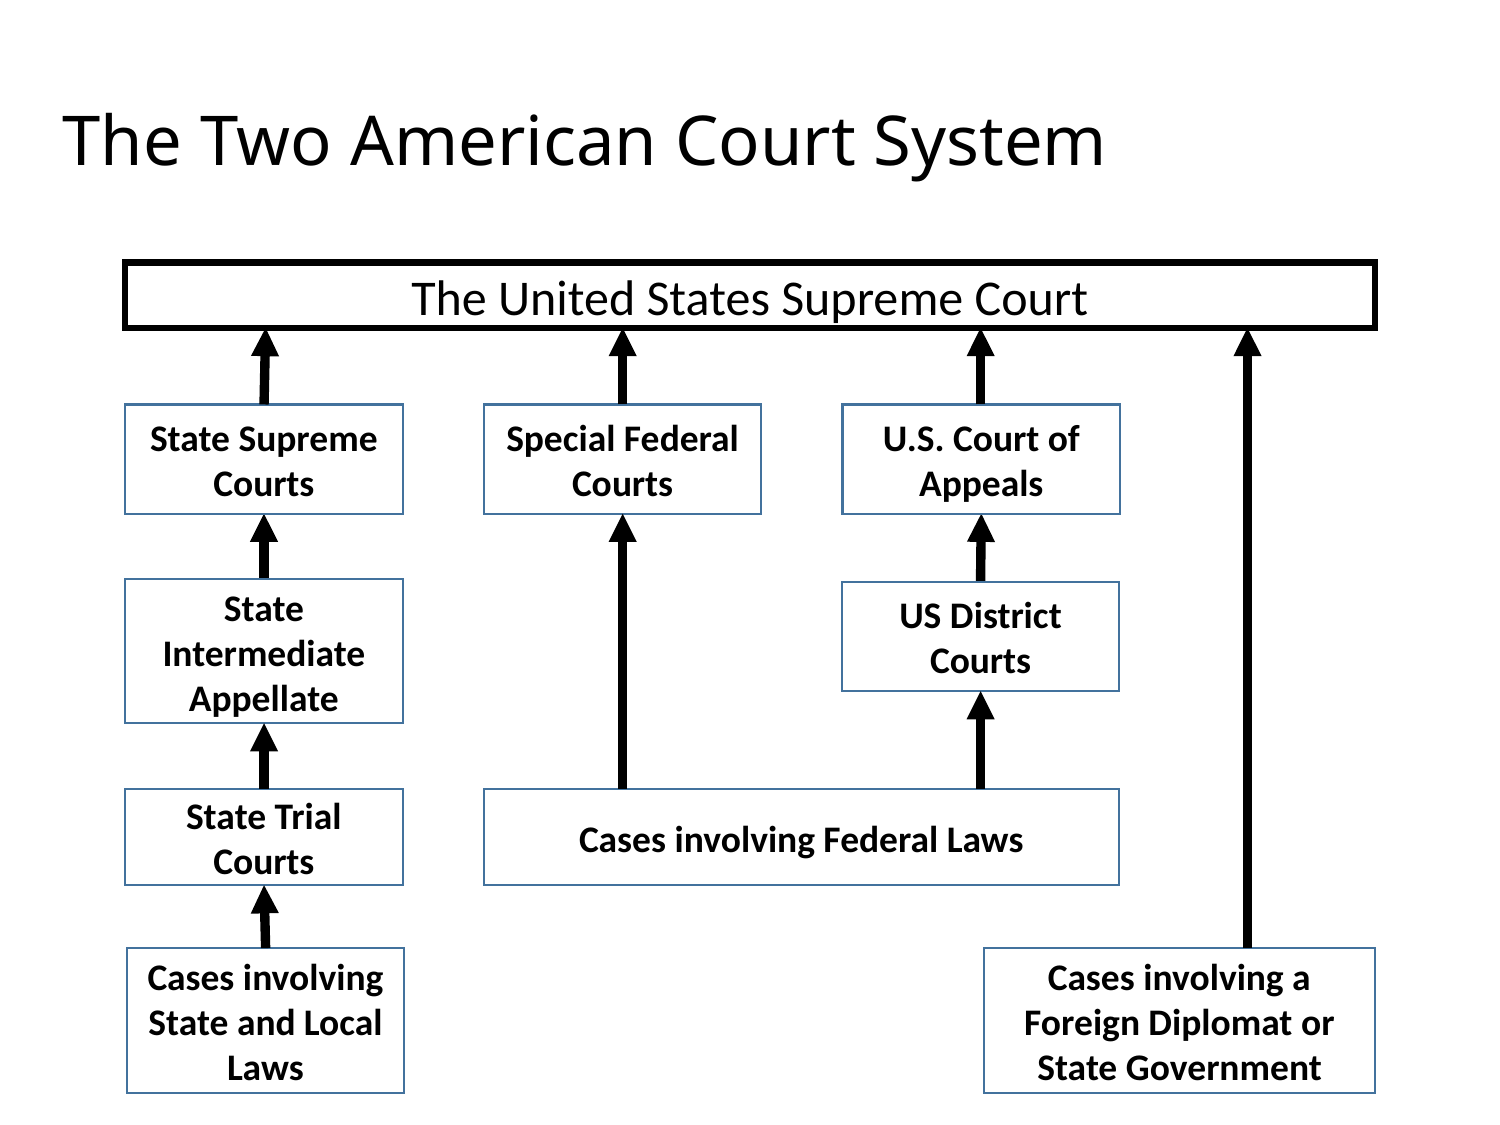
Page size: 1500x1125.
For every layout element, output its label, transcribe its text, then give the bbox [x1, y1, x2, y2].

title The Two American Court System [47, 34, 1342, 253]
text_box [125, 262, 1375, 1093]
